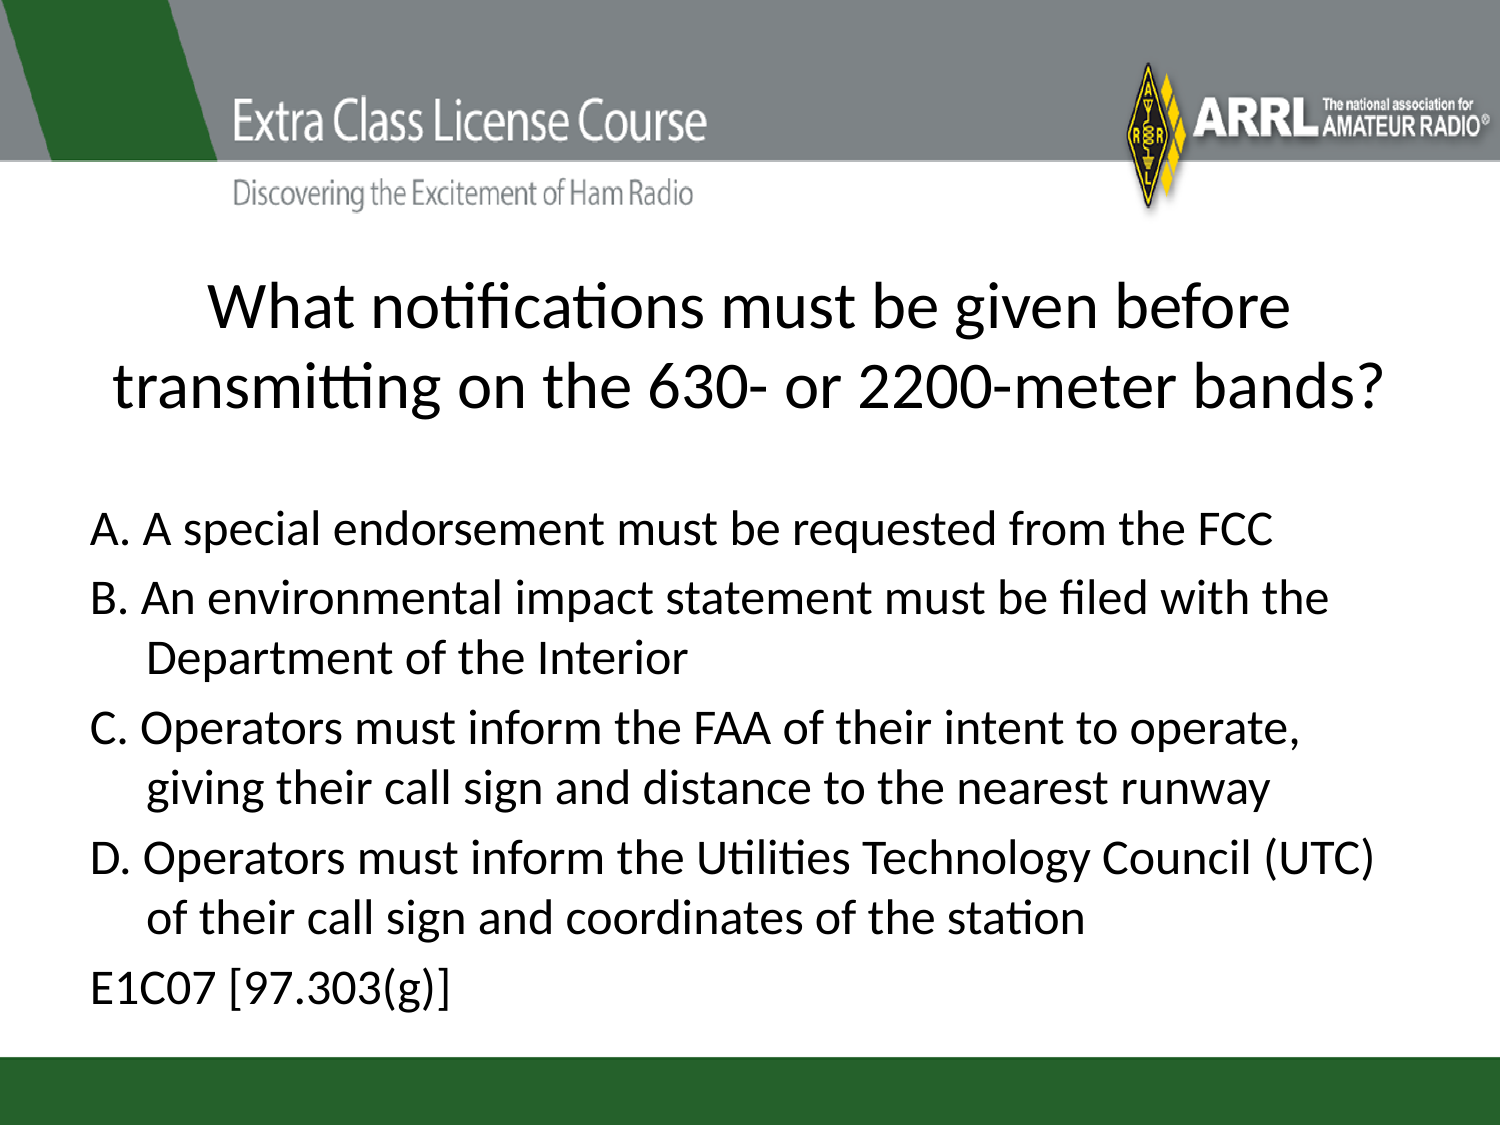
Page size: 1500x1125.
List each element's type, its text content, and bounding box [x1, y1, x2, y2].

picture [0, 0, 1500, 1125]
title What notifications must be given before transmitting on the 630- or 2200-meter bands? [75, 254, 1425, 443]
list A. A special endorsement must be requested from the FCC B. An environmental impact statement must be filed with the Department of the Interior C. Operators must inform the FAA of their intent to operate, giving their call sign and distance to the nearest runway D. Operators must inform the Utilities Technology Council (UTC) of their call sign and coordinates of the station E1C07 [97.303(g)] [75, 487, 1425, 1005]
